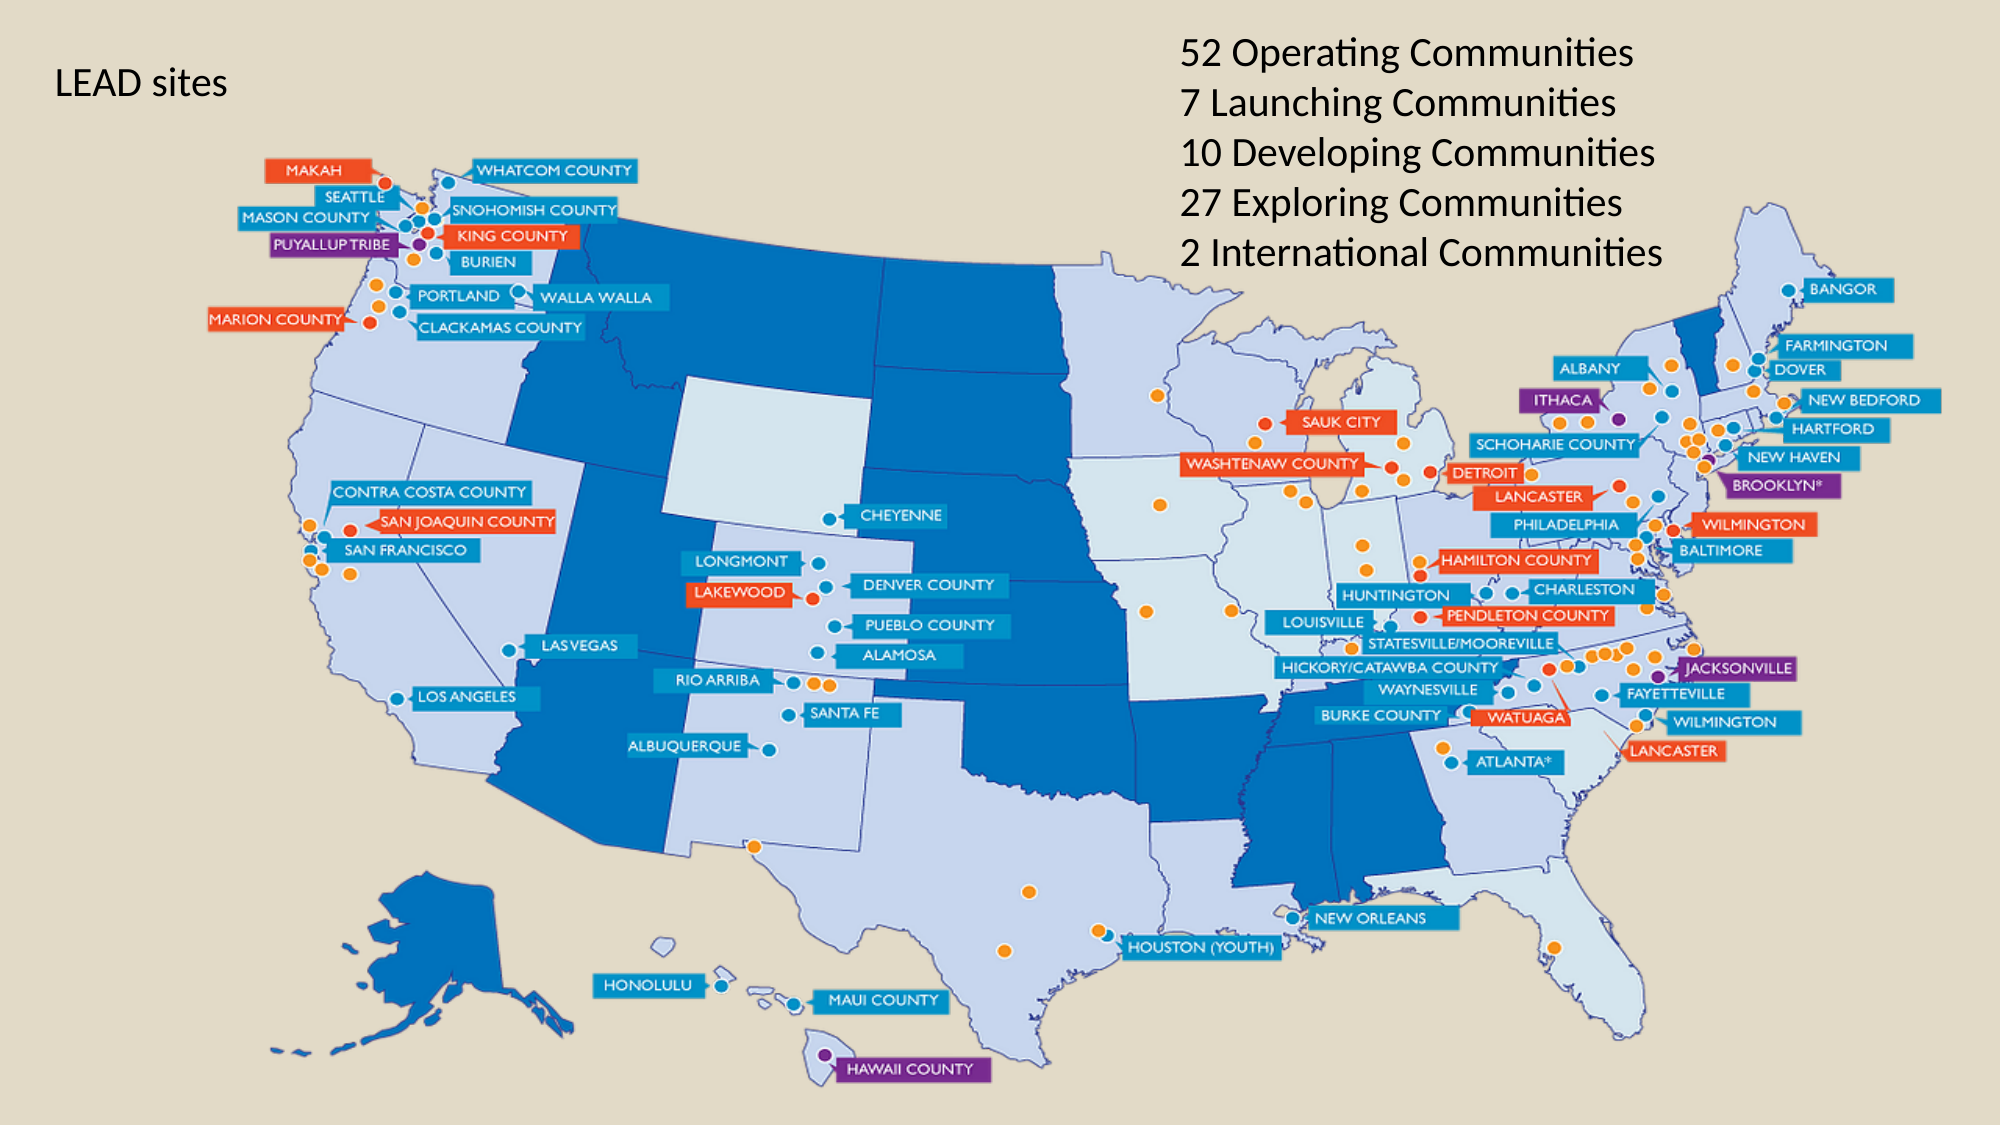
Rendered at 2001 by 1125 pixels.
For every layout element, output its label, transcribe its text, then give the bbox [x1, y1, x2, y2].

text_box LEAD sites [39, 47, 859, 113]
text_box 52 Operating Communities 7 Launching Communities 10 Developing Communities 27 Exploring Communities 2 International Communities [1164, 17, 2000, 373]
picture [188, 104, 1994, 1091]
